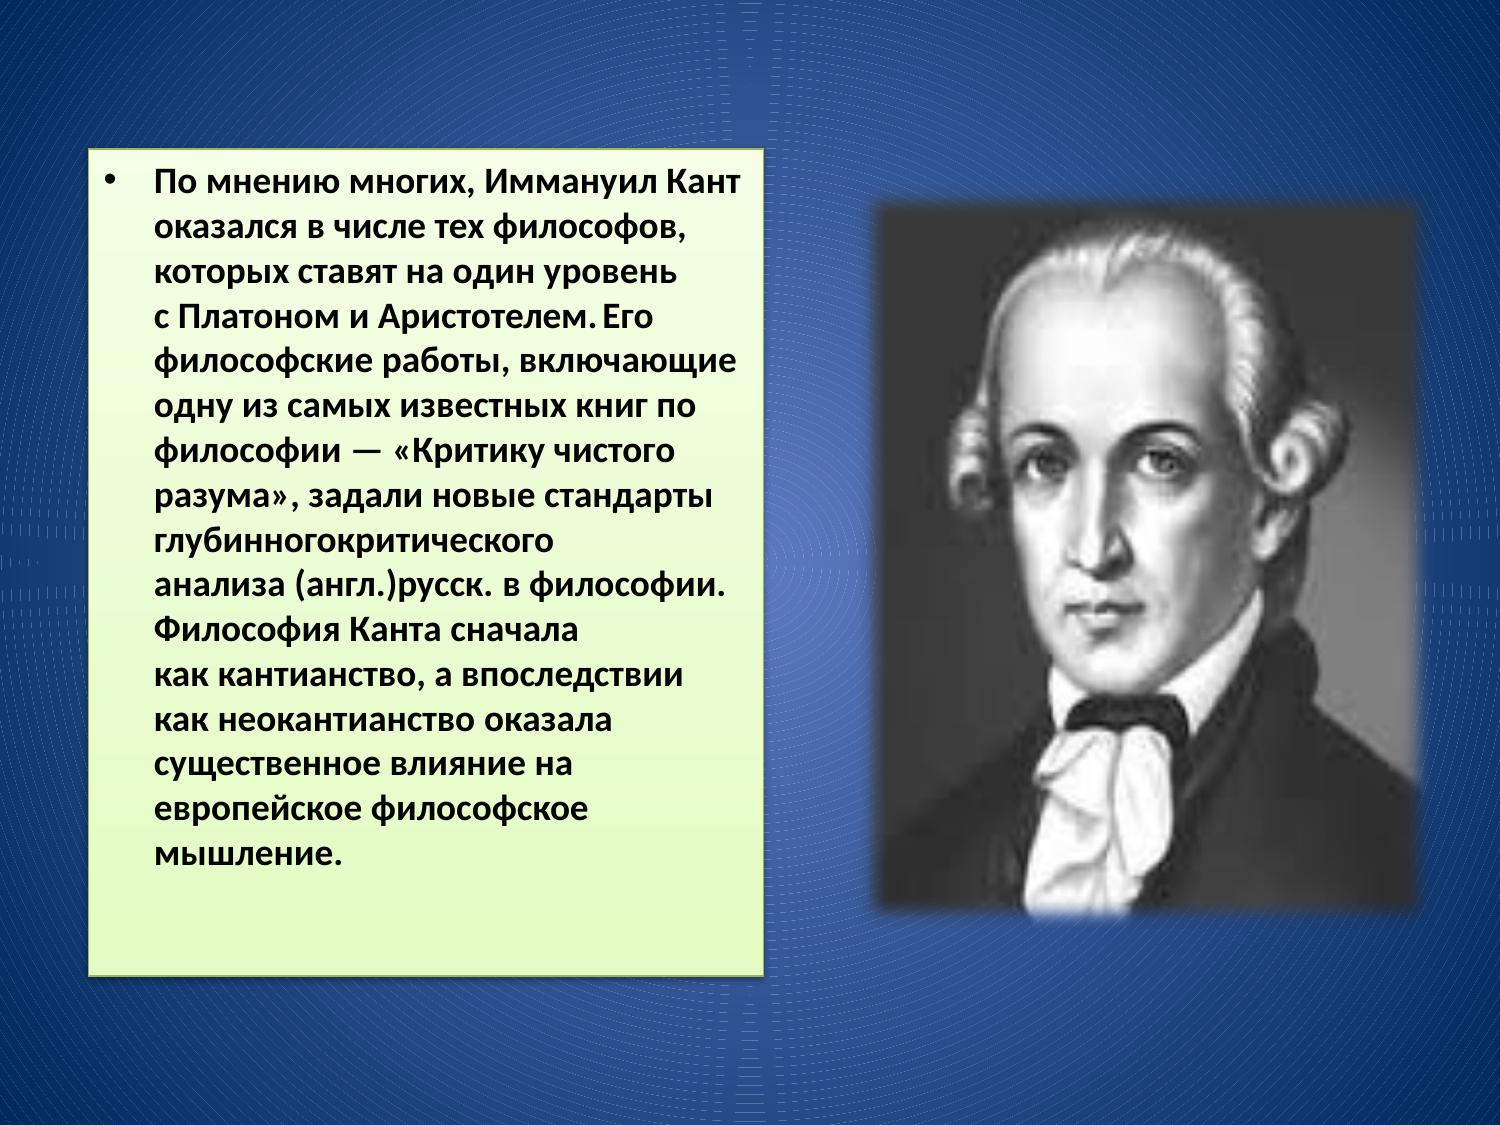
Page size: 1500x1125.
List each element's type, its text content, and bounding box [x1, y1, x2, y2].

picture [856, 184, 1436, 929]
list По мнению многих, Иммануил Кант оказался в числе тех философов, которых ставят на один уровень с Платоном и Аристотелем. Его философские работы, включающие одну из самых известных книг по философии — «Критику чистого разума», задали новые стандарты глубинногокритического анализа (англ.)русск. в философии. Философия Канта сначала как кантианство, а впоследствии как неокантианство оказала существенное влияние на европейское философское мышление. [88, 148, 764, 977]
